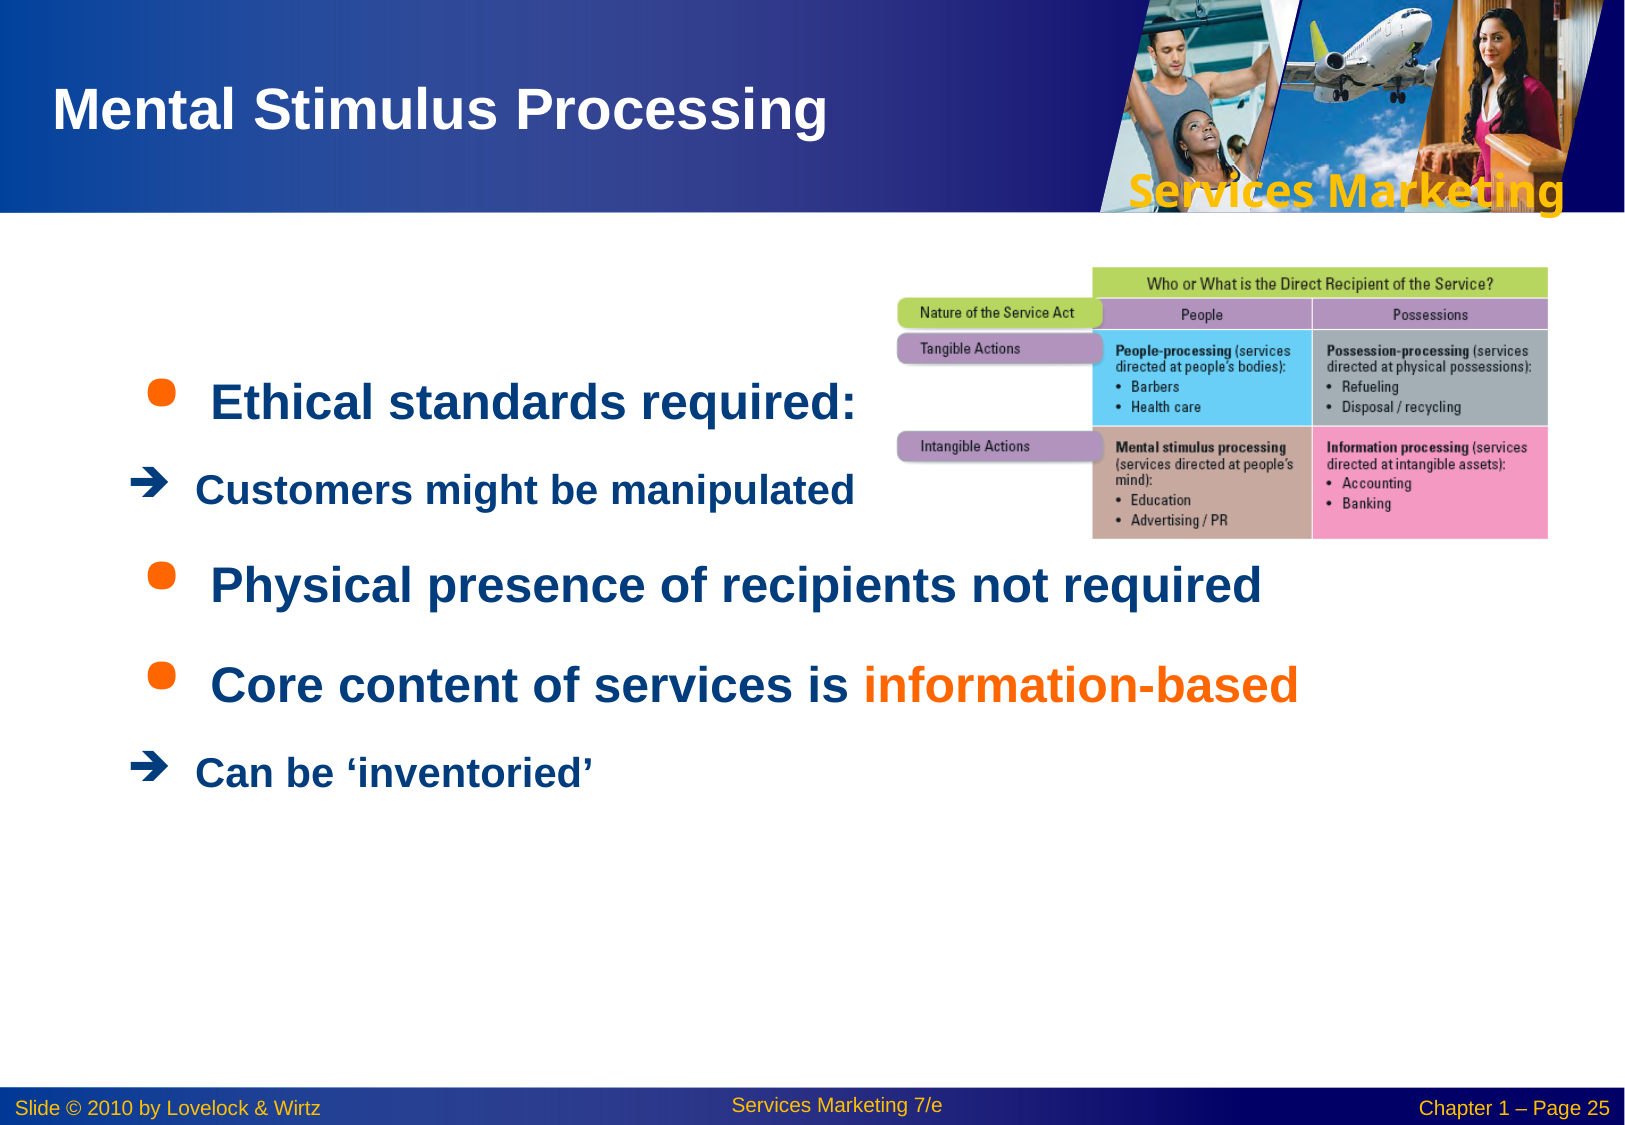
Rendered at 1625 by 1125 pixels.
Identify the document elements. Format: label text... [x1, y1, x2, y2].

picture [1100, 0, 1604, 213]
text_box Ethical standards required: Customers might be manipulated Physical presence of recipients not required Core content of services is information-based Can be ‘inventoried’ [35, 360, 1527, 1002]
picture [886, 237, 1565, 558]
picture [1162, 186, 1172, 192]
title Mental Stimulus Processing [36, 37, 1088, 176]
picture [1546, 187, 1556, 202]
